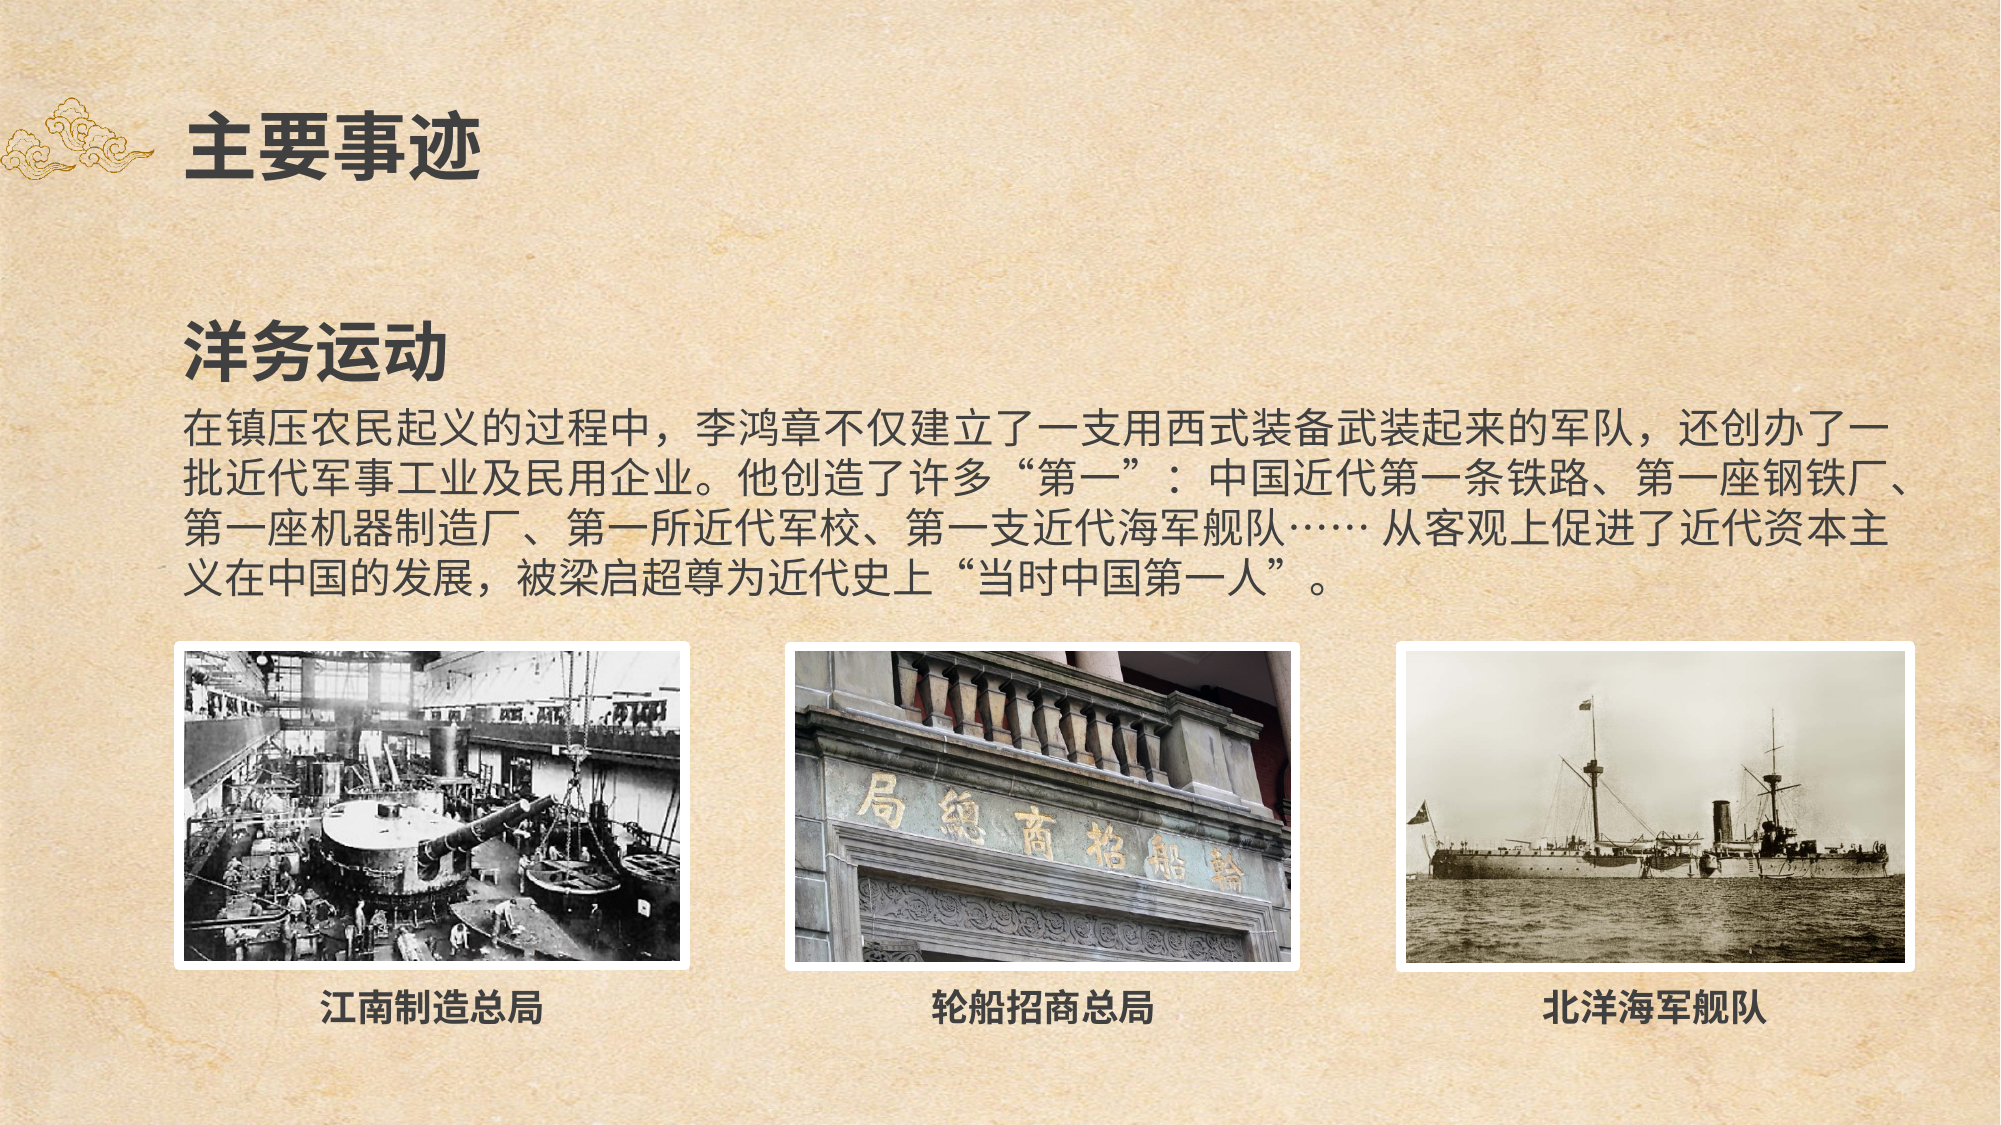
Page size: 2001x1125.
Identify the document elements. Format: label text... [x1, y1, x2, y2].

text_box 轮船招商总局 [795, 976, 1292, 1037]
text_box 江南制造总局 [183, 976, 681, 1037]
text_box 主要事迹 [167, 91, 1374, 197]
text_box 北洋海军舰队 [1407, 976, 1904, 1037]
text_box 洋务运动 在镇压农民起义的过程中，李鸿章不仅建立了一支用西式装备武装起来的军队，还创办了一批近代军事工业及民用企业。他创造了许多“第一”：中国近代第一条铁路、第一座钢铁厂、第一座机器制造厂、第一所近代军校、第一支近代海军舰队…… 从客观上促进了近代资本主义在中国的发展，被梁启超尊为近代史上“当时中国第一人”。 [167, 302, 1906, 610]
picture [0, 0, 2001, 1125]
